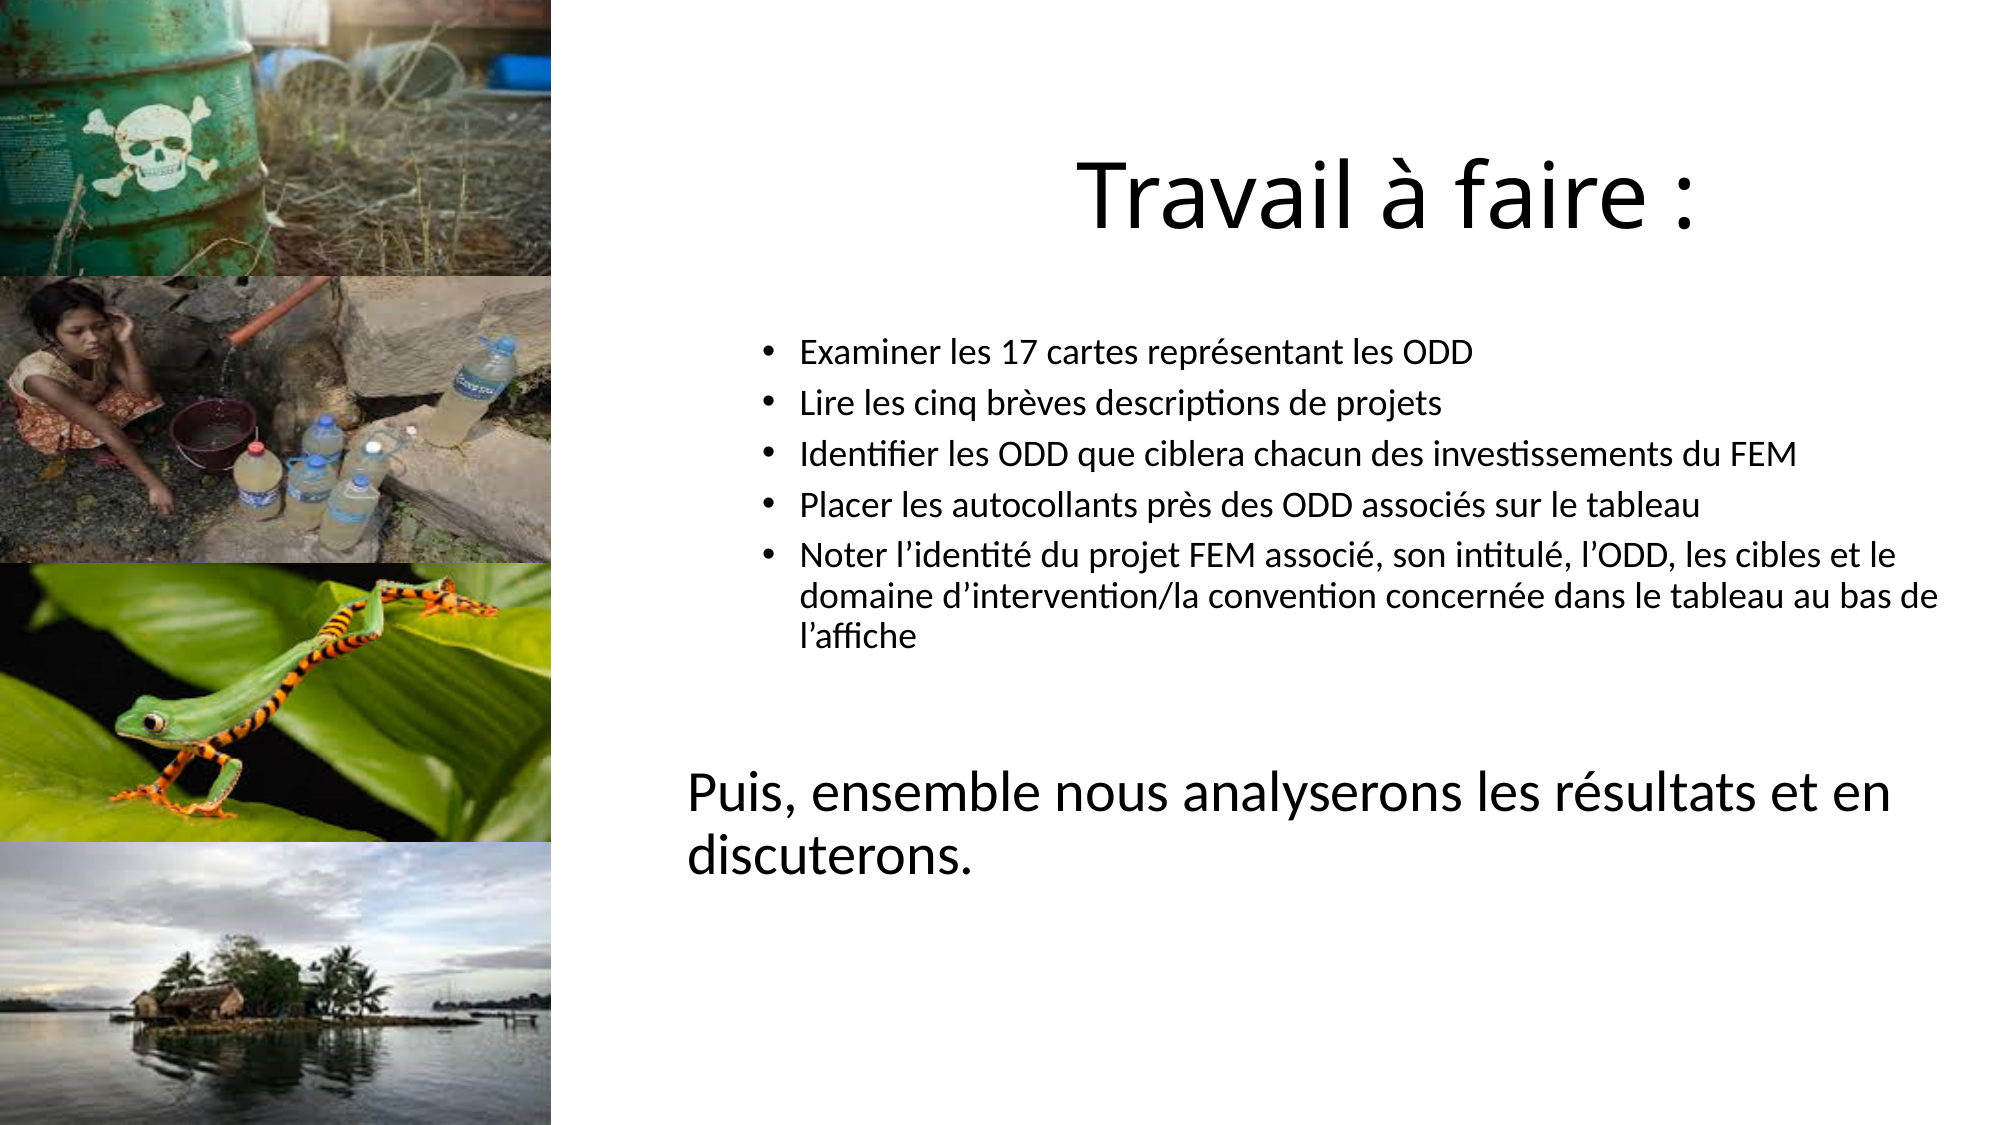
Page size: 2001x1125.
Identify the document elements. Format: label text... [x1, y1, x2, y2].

title Travail à faire : [1061, 89, 1884, 269]
list Examiner les 17 cartes représentant les ODD Lire les cinq brèves descriptions de projets Identifier les ODD que ciblera chacun des investissements du FEM Placer les autocollants près des ODD associés sur le tableau Noter l’identité du projet FEM associé, son intitulé, l’ODD, les cibles et le domaine d’intervention/la convention concernée dans le tableau au bas de l’affiche Puis, ensemble nous analyserons les résultats et en discuterons. [672, 269, 1969, 1083]
picture [0, 0, 551, 1125]
